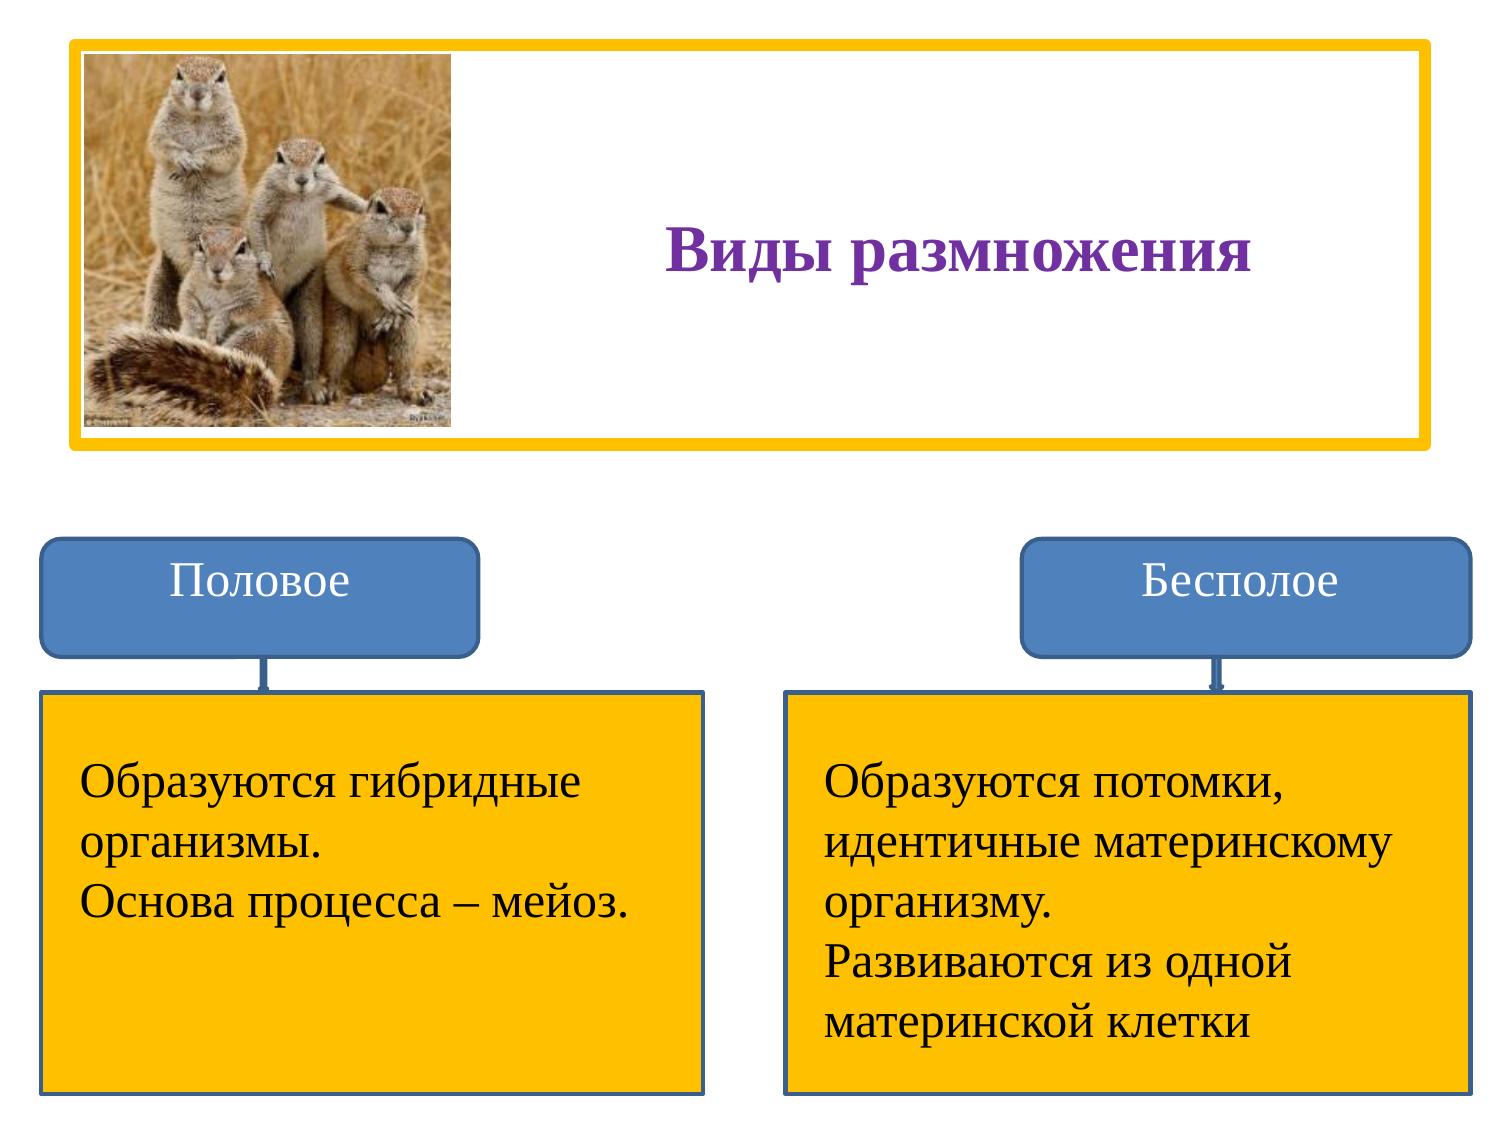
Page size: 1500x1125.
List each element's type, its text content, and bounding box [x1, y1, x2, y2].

text_box Образуются гибридные организмы. Основа процесса – мейоз. [64, 739, 680, 935]
text_box Бесполое [1033, 538, 1447, 614]
text_box [257, 654, 270, 695]
title Виды размножения [75, 45, 1425, 445]
text_box [39, 550, 481, 660]
text_box [783, 690, 1473, 1096]
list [83, 54, 451, 428]
text_box [39, 690, 705, 1096]
text_box [1208, 654, 1225, 695]
text_box Половое [41, 538, 479, 614]
text_box Образуются потомки, идентичные материнскому организму. Развиваются из одной материнской клетки [809, 739, 1447, 1055]
text_box [1019, 536, 1473, 660]
